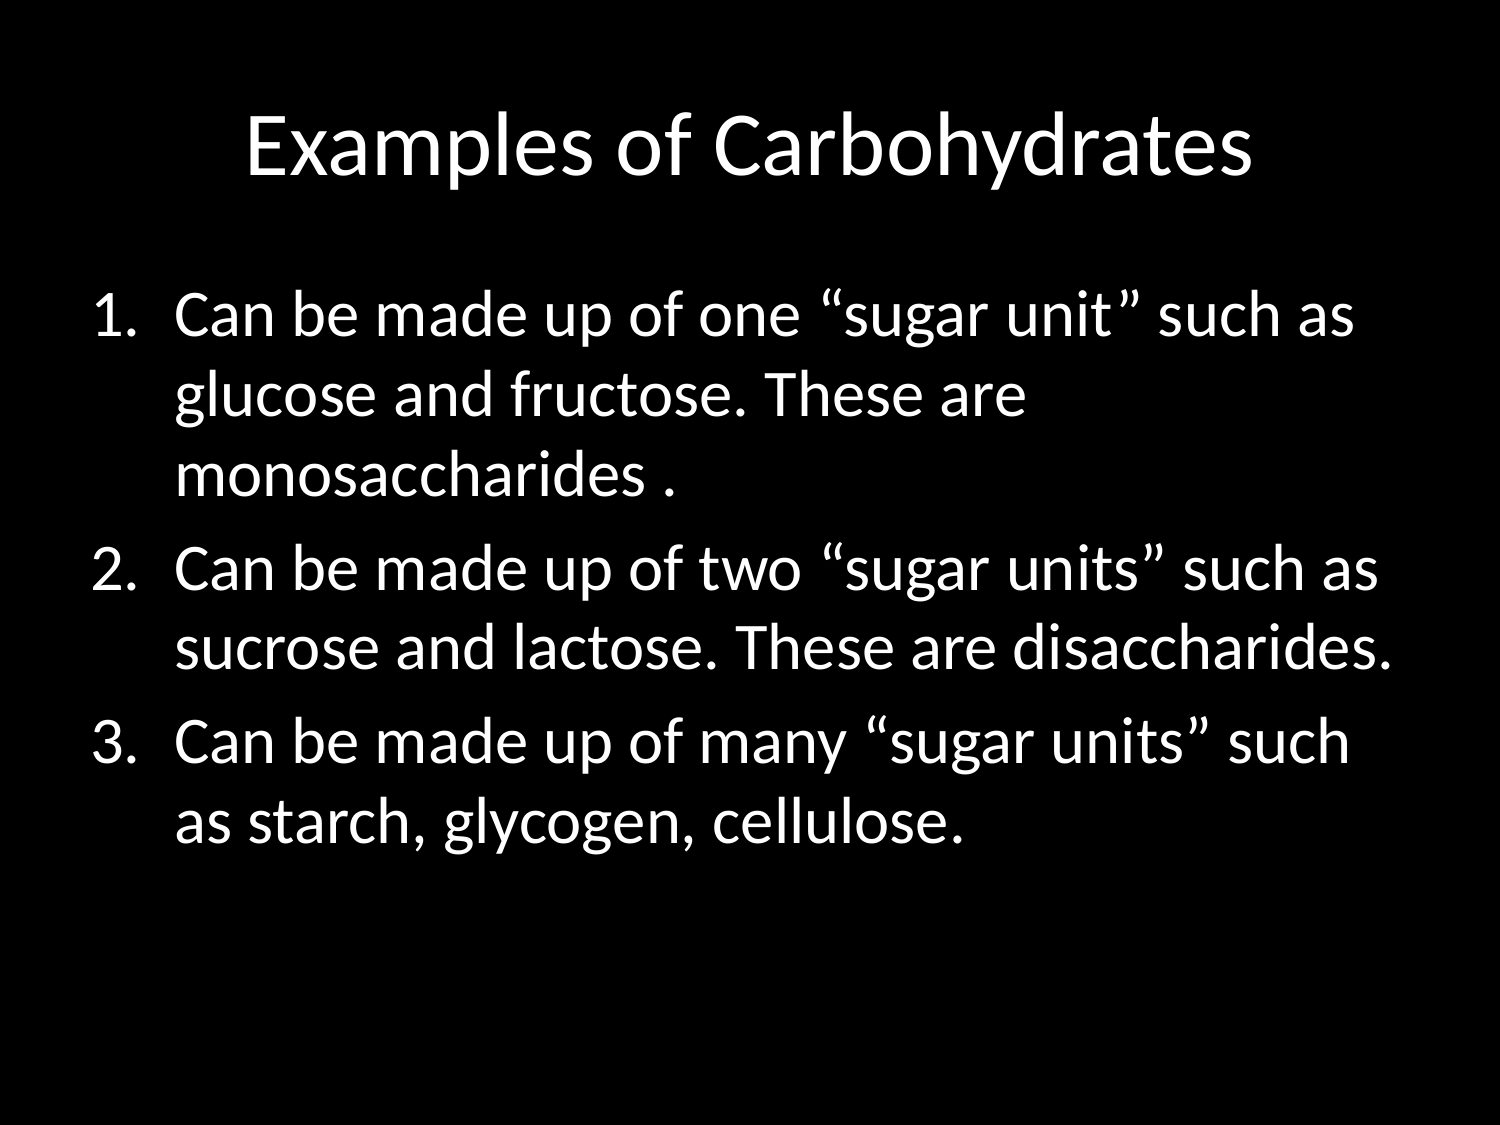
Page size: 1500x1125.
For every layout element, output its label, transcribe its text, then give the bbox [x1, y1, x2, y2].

title Examples of Carbohydrates [75, 45, 1425, 233]
list Can be made up of one “sugar unit” such as glucose and fructose. These are monosaccharides . Can be made up of two “sugar units” such as sucrose and lactose. These are disaccharides. Can be made up of many “sugar units” such as starch, glycogen, cellulose. [75, 262, 1425, 891]
